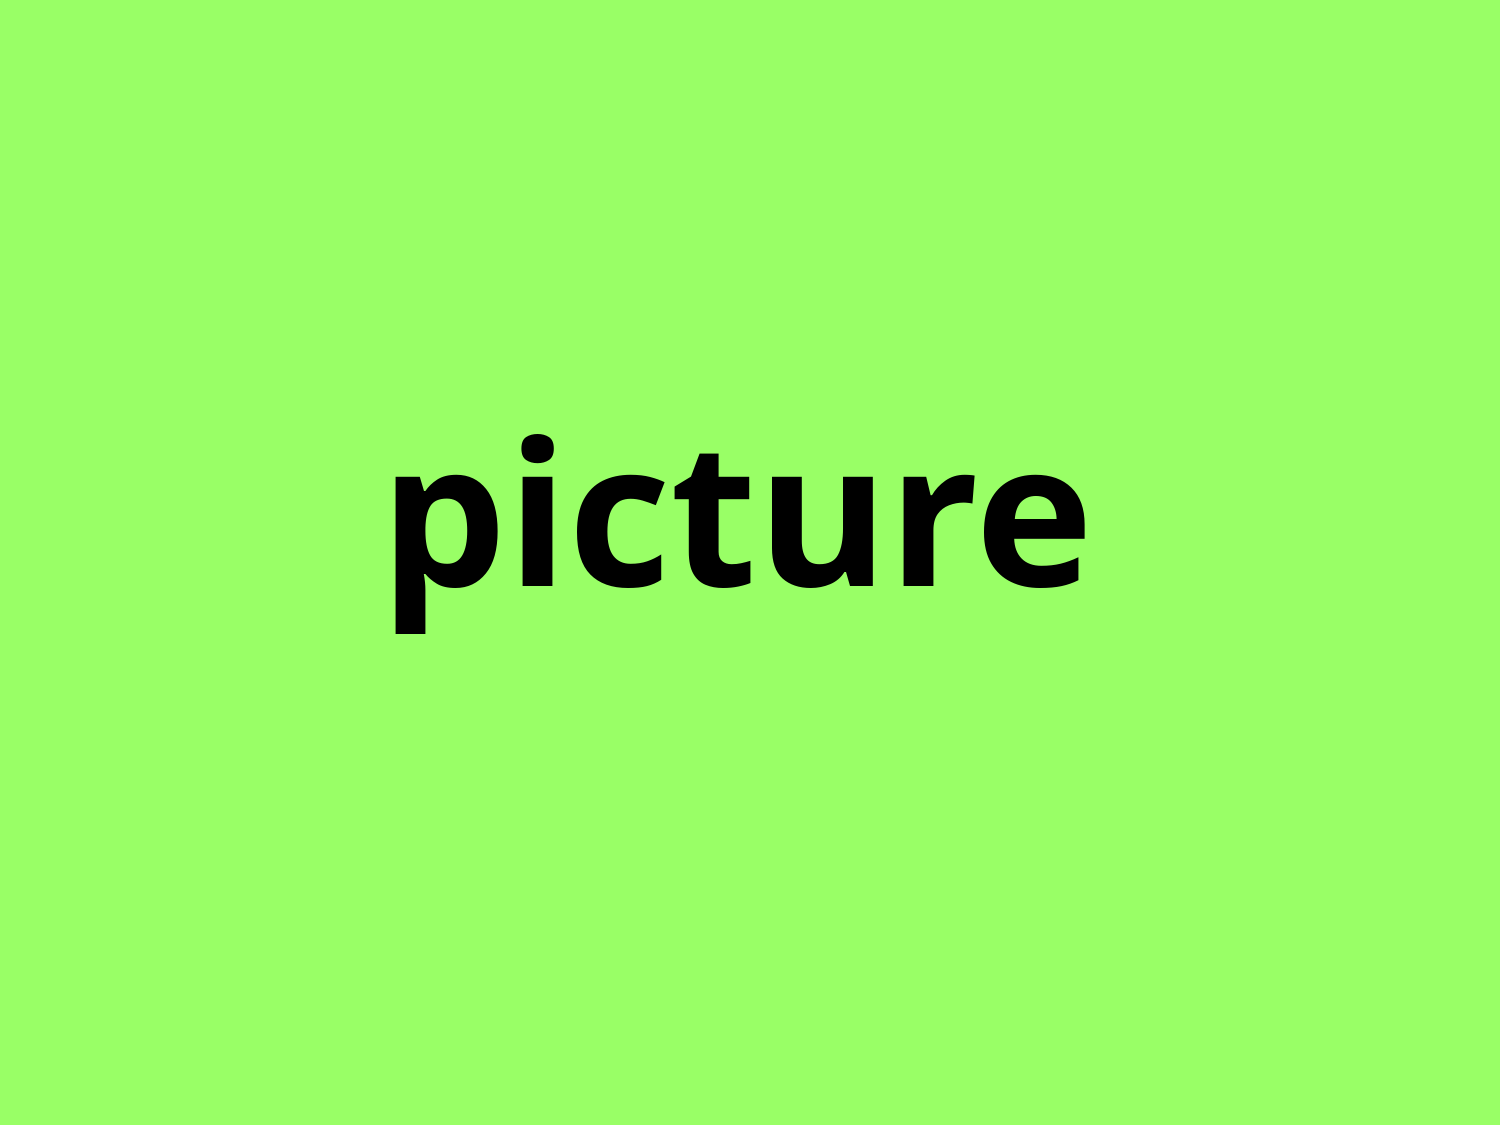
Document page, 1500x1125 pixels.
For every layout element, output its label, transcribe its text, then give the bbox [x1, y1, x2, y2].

title picture [99, 412, 1376, 601]
